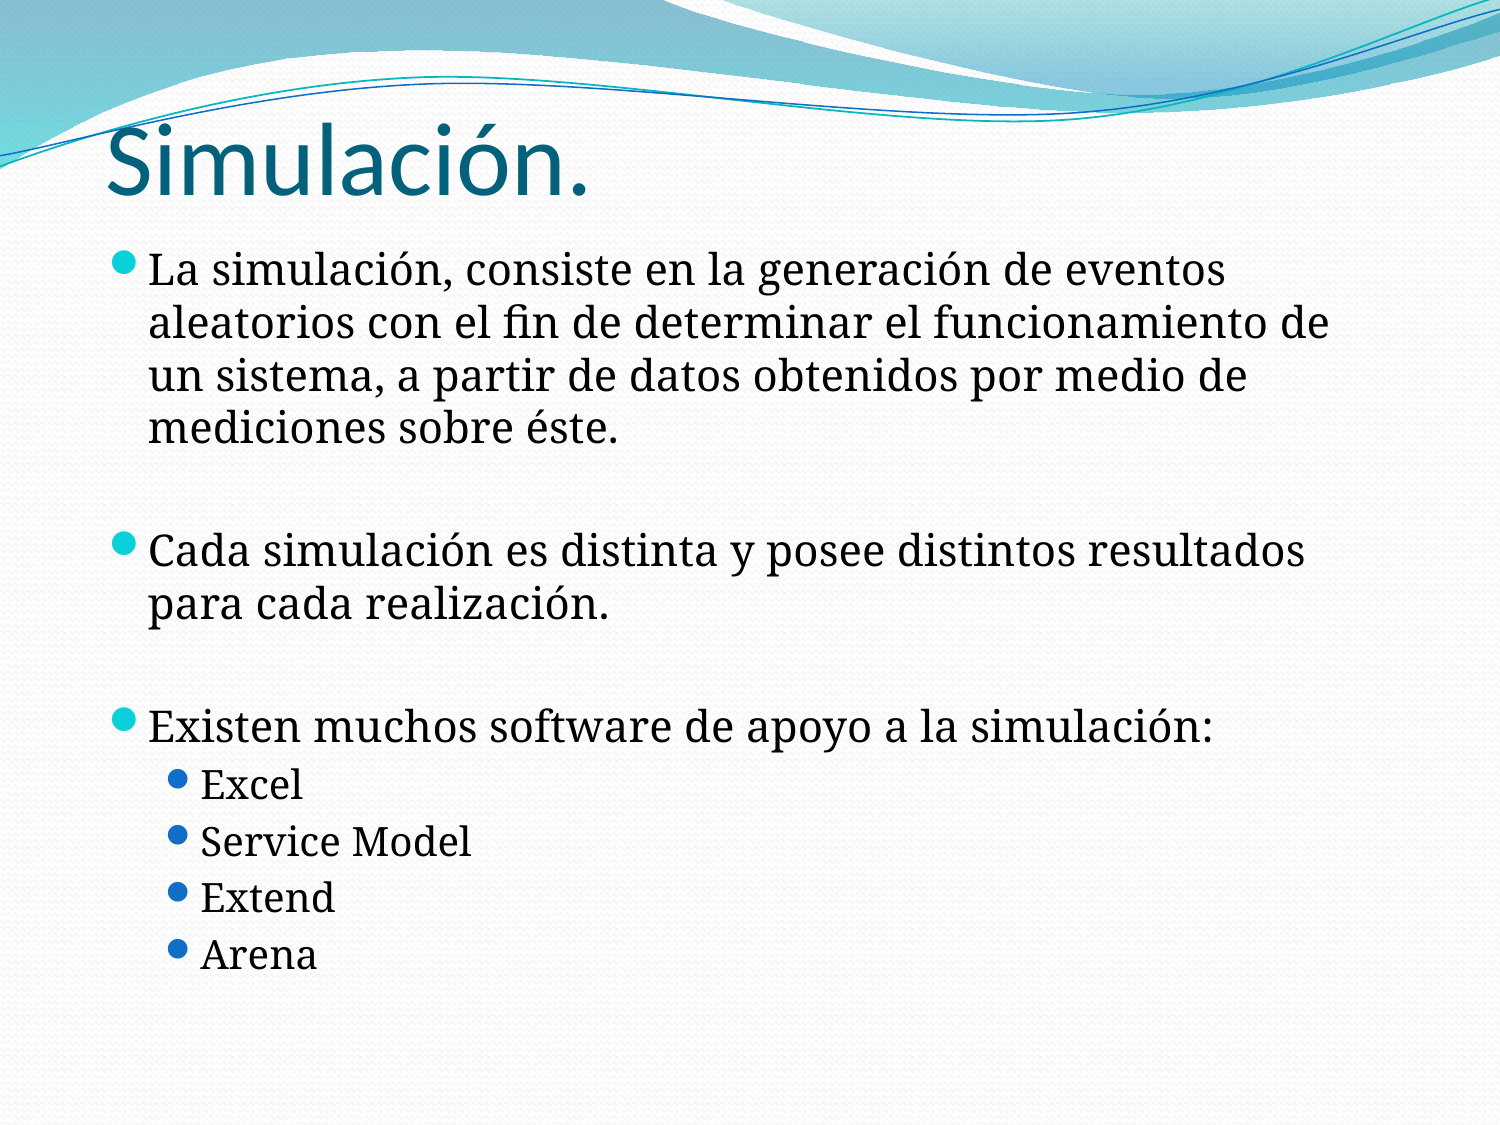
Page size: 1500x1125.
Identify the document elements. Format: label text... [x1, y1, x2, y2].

list La simulación, consiste en la generación de eventos aleatorios con el fin de determinar el funcionamiento de un sistema, a partir de datos obtenidos por medio de mediciones sobre éste. Cada simulación es distinta y posee distintos resultados para cada realización. Existen muchos software de apoyo a la simulación: Excel Service Model Extend Arena [93, 234, 1400, 988]
title Simulación. [105, 82, 1256, 216]
